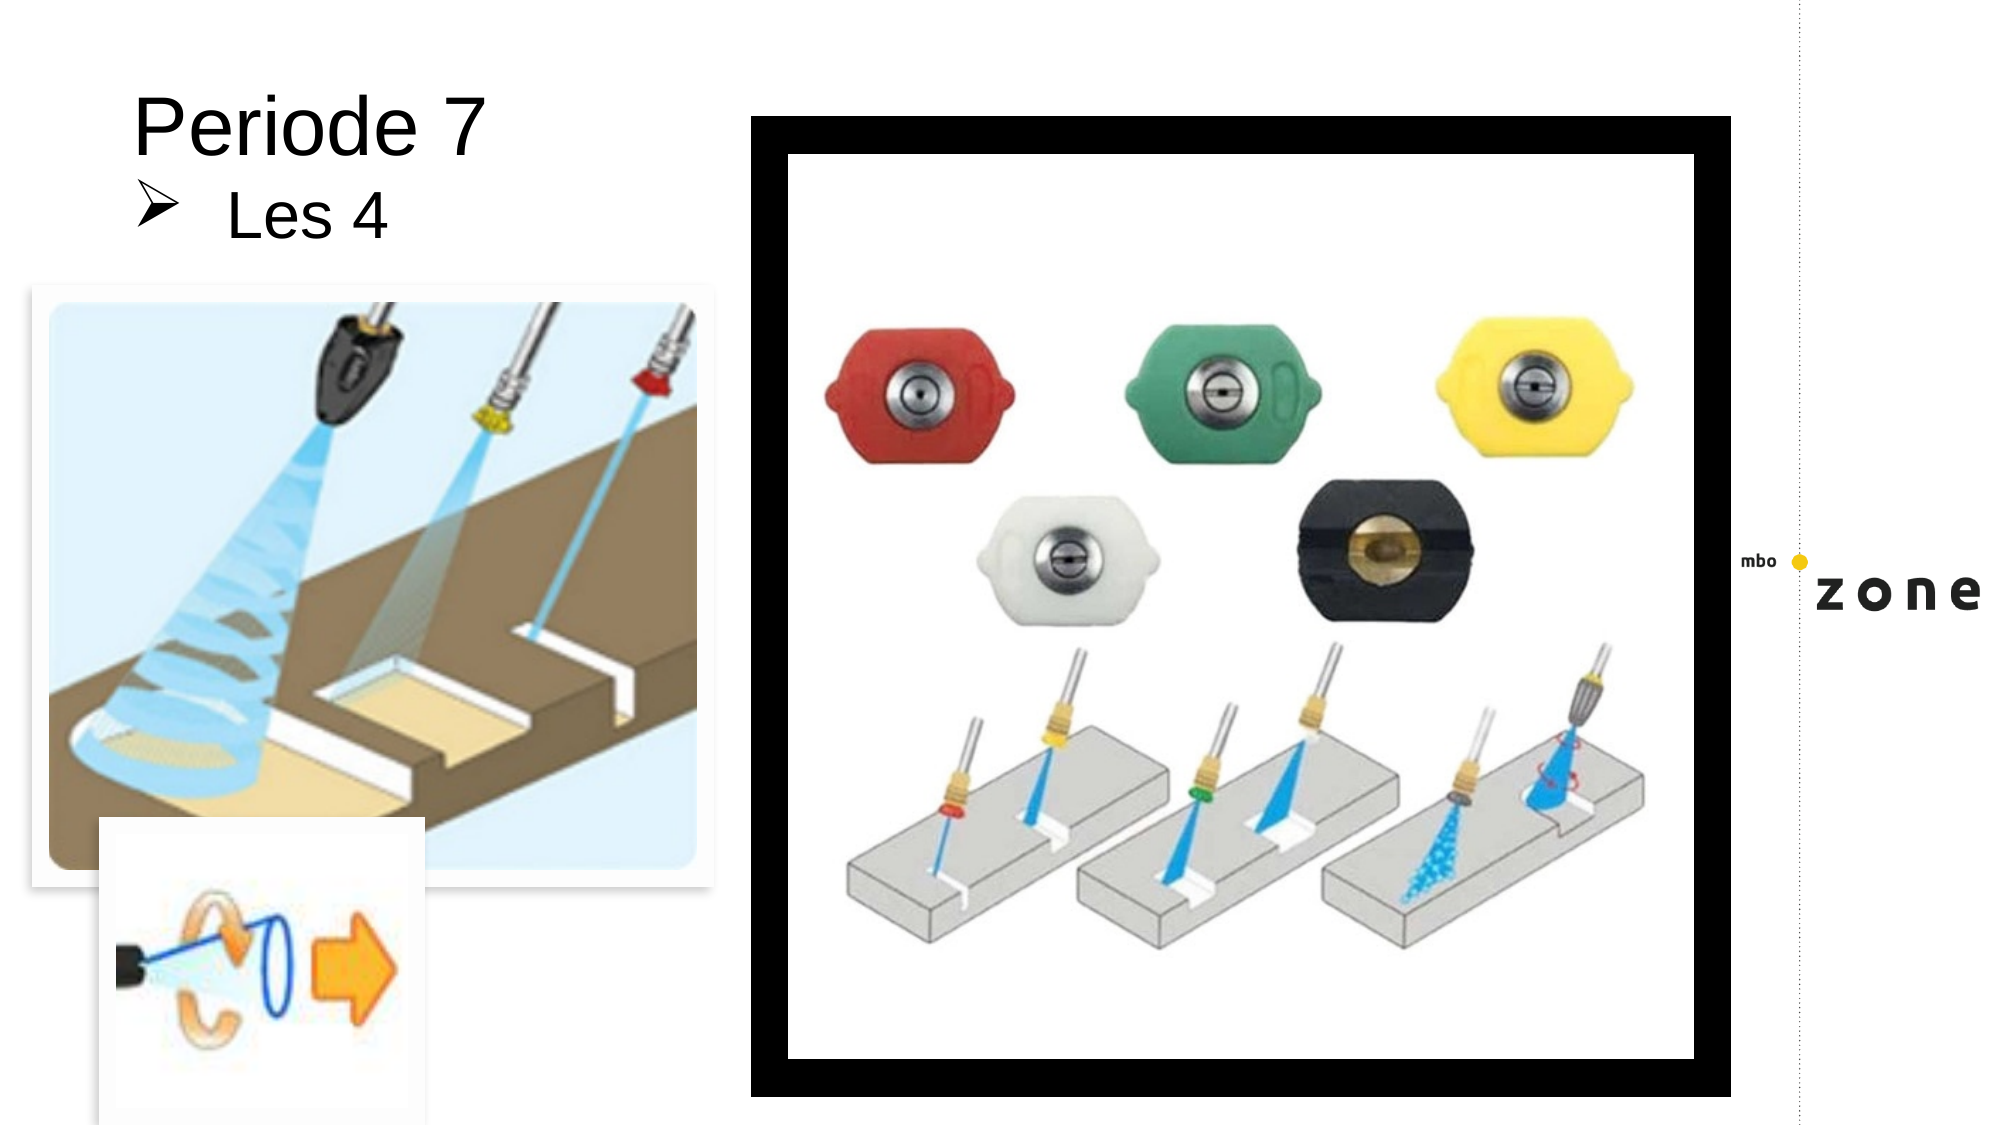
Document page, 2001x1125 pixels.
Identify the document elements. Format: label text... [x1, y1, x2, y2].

text_box Periode 7 Les 4 [117, 64, 528, 259]
picture [788, 153, 1694, 1060]
picture [48, 301, 698, 1109]
picture [1596, 0, 2001, 1125]
